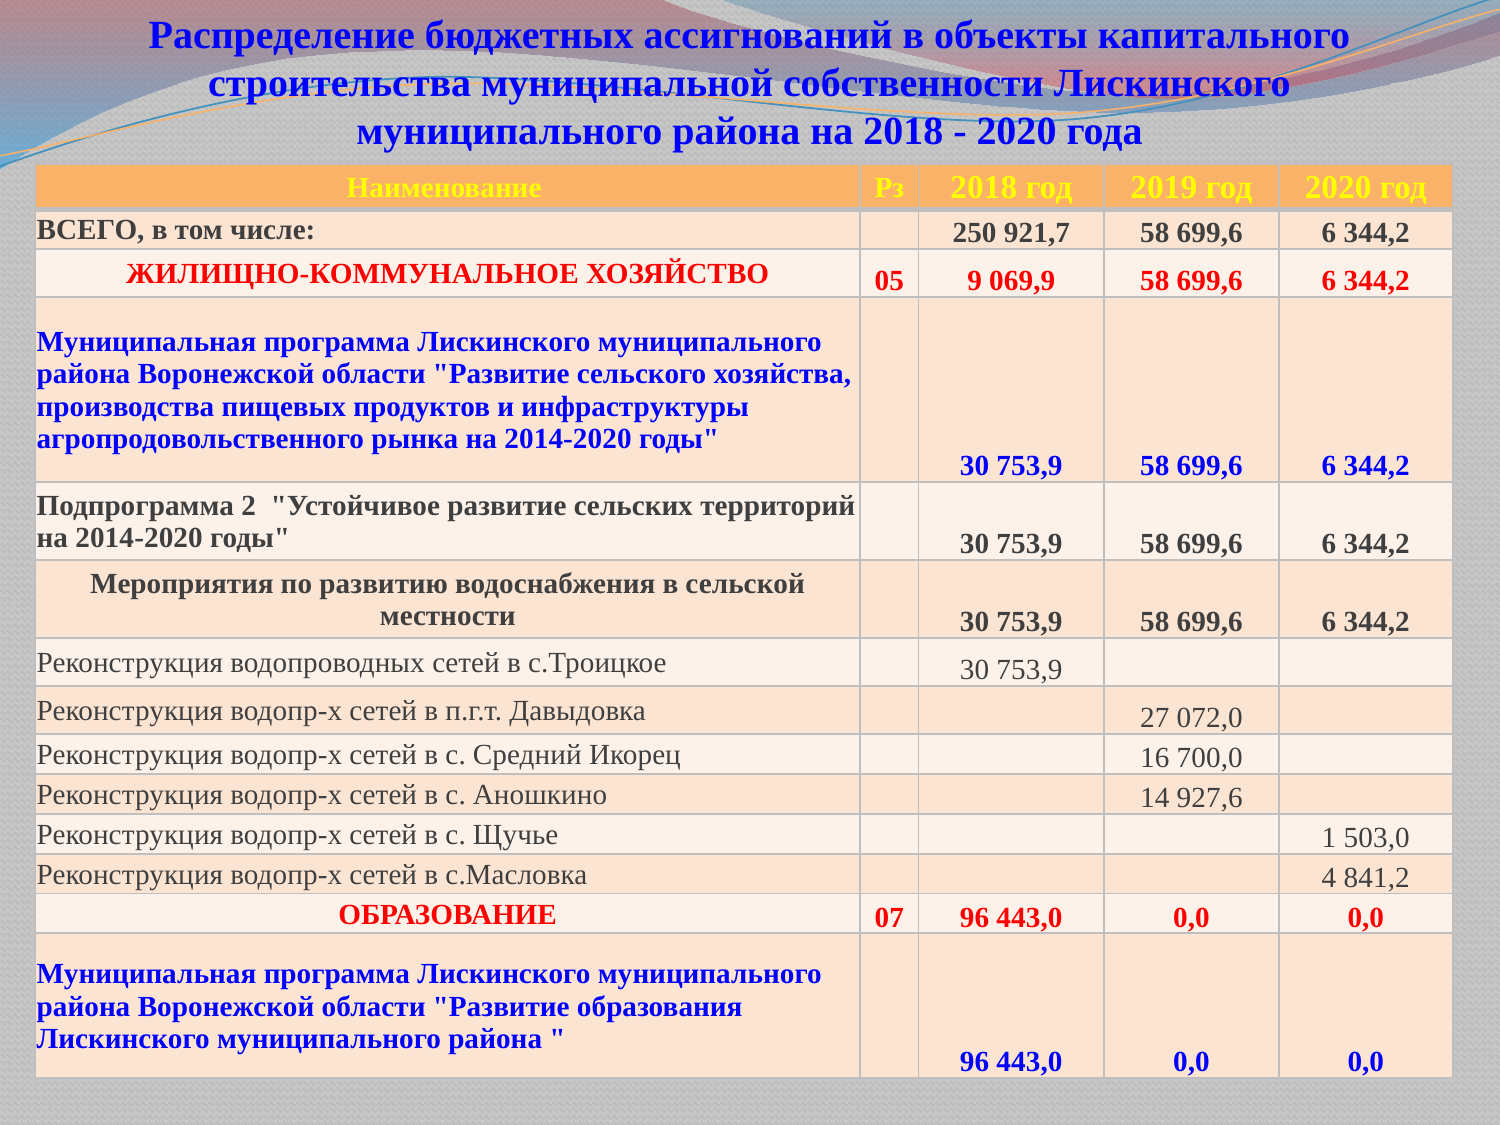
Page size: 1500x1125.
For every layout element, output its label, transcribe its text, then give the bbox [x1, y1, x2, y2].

table_cell 58 699,6 [1105, 250, 1278, 296]
table_cell 58 699,6 [1105, 212, 1278, 248]
table_cell 0,0 [1105, 934, 1278, 1077]
table_cell ВСЕГО, в том числе: [36, 212, 859, 248]
table_cell [1280, 735, 1452, 773]
table_cell Реконструкция водопроводных сетей в с.Троицкое [36, 639, 859, 685]
table_cell [861, 815, 918, 853]
table_header Рз [861, 165, 918, 207]
table_cell Реконструкция водопр-х сетей в с. Щучье [36, 815, 859, 853]
table_cell [861, 687, 918, 733]
table_cell 1 503,0 [1280, 815, 1452, 853]
table_cell 9 069,9 [919, 250, 1103, 296]
table_cell [861, 934, 918, 1077]
table_cell 30 753,9 [919, 639, 1103, 685]
table_cell [919, 687, 1103, 733]
table_cell [861, 775, 918, 813]
table_cell 58 699,6 [1105, 561, 1278, 637]
table_cell 58 699,6 [1105, 483, 1278, 559]
table_cell Мероприятия по развитию водоснабжения в сельской местности [36, 561, 859, 637]
table_cell 58 699,6 [1105, 298, 1278, 481]
table_cell [861, 212, 918, 248]
table_cell 05 [861, 250, 918, 296]
table_cell 07 [861, 894, 918, 932]
table_cell [919, 735, 1103, 773]
table_cell [1280, 639, 1452, 685]
table_header 2019 год [1105, 165, 1278, 207]
table_header 2020 год [1280, 165, 1452, 207]
table_cell 6 344,2 [1280, 250, 1452, 296]
table_cell 6 344,2 [1280, 212, 1452, 248]
table_cell Подпрограмма 2 "Устойчивое развитие сельских территорий на 2014-2020 годы" [36, 483, 859, 559]
table_cell Муниципальная программа Лискинского муниципального района Воронежской области "Развитие образования Лискинского муниципального района " [36, 934, 859, 1077]
table_cell 96 443,0 [919, 934, 1103, 1077]
table_cell [861, 855, 918, 893]
table_cell 30 753,9 [919, 483, 1103, 559]
table_cell 0,0 [1280, 934, 1452, 1077]
table_cell 14 927,6 [1105, 775, 1278, 813]
table_cell [861, 483, 918, 559]
table_cell [1105, 639, 1278, 685]
table_cell [861, 735, 918, 773]
table_cell 6 344,2 [1280, 561, 1452, 637]
table_header Наименование [36, 165, 859, 207]
table_cell 27 072,0 [1105, 687, 1278, 733]
table_cell [919, 815, 1103, 853]
table_cell ЖИЛИЩНО-КОММУНАЛЬНОЕ ХОЗЯЙСТВО [36, 250, 859, 296]
table_cell 0,0 [1280, 894, 1452, 932]
table_cell 30 753,9 [919, 561, 1103, 637]
table_cell 250 921,7 [919, 212, 1103, 248]
table_cell [1105, 855, 1278, 893]
table_cell 30 753,9 [919, 298, 1103, 481]
table_cell [919, 775, 1103, 813]
table_cell Реконструкция водопр-х сетей в с. Средний Икорец [36, 735, 859, 773]
table_cell 16 700,0 [1105, 735, 1278, 773]
table_cell Реконструкция водопр-х сетей в с.Масловка [36, 855, 859, 893]
table_cell [861, 298, 918, 481]
table_cell 6 344,2 [1280, 483, 1452, 559]
table_cell [1105, 815, 1278, 853]
table_cell Муниципальная программа Лискинского муниципального района Воронежской области "Развитие сельского хозяйства, производства пищевых продуктов и инфраструктуры агропродовольственного рынка на 2014-2020 годы" [36, 298, 859, 481]
table_cell ОБРАЗОВАНИЕ [36, 894, 859, 932]
table_cell [861, 561, 918, 637]
table_cell 0,0 [1105, 894, 1278, 932]
table_header 2018 год [919, 165, 1103, 207]
table_cell Реконструкция водопр-х сетей в с. Аношкино [36, 775, 859, 813]
table_cell [1280, 775, 1452, 813]
title Распределение бюджетных ассигнований в объекты капитального строительства муниципальной собственности Лискинского муниципального района на 2018 - 2020 года [75, 0, 1425, 153]
table_cell Реконструкция водопр-х сетей в п.г.т. Давыдовка [36, 687, 859, 733]
table_cell [919, 855, 1103, 893]
table_cell 6 344,2 [1280, 298, 1452, 481]
table_cell 96 443,0 [919, 894, 1103, 932]
table_cell [861, 639, 918, 685]
table_cell 4 841,2 [1280, 855, 1452, 893]
table_cell [1280, 687, 1452, 733]
